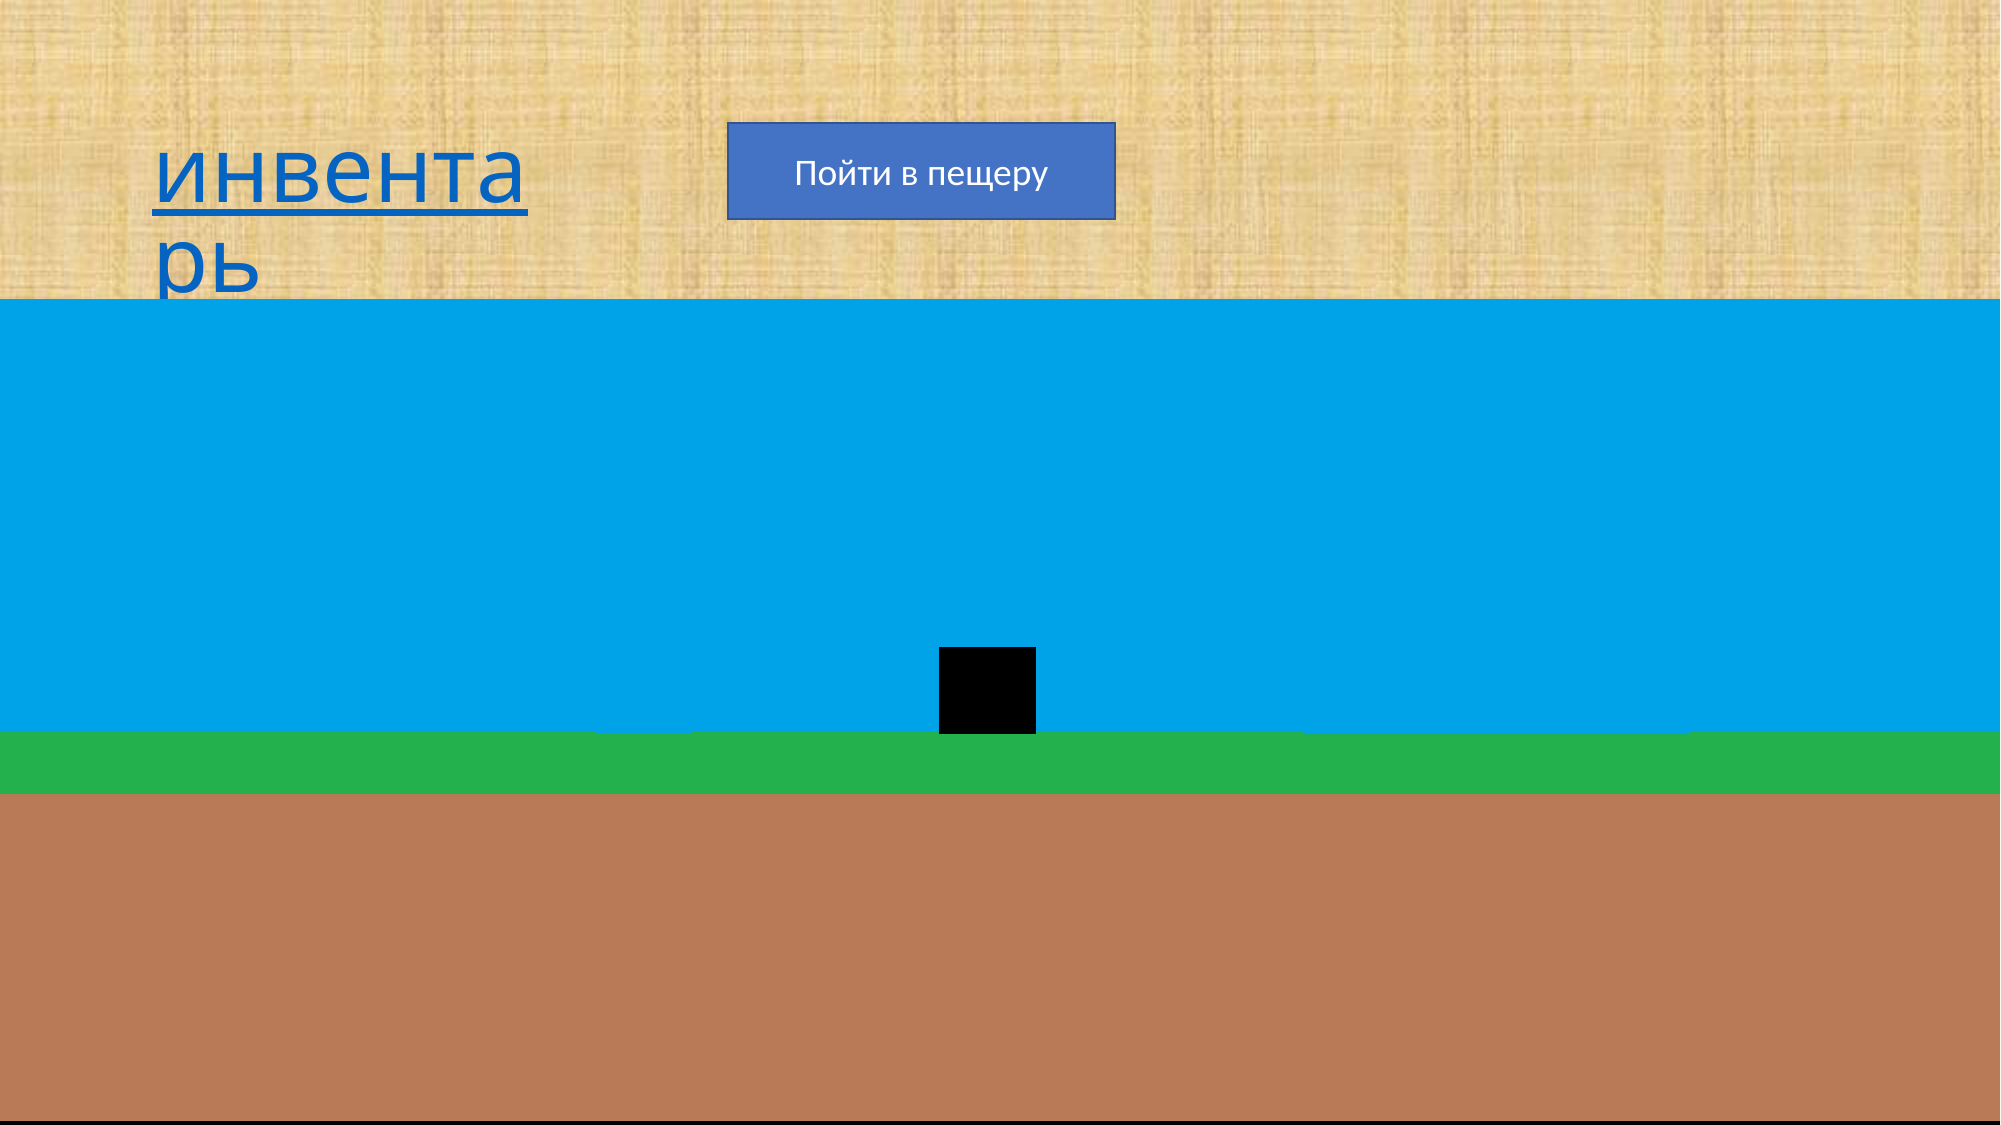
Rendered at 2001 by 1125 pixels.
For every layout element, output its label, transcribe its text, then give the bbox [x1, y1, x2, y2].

picture [0, 0, 2001, 298]
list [0, 299, 2000, 1125]
text_box Пойти в пещеру [727, 122, 1116, 220]
title инвентарь [137, 59, 581, 278]
